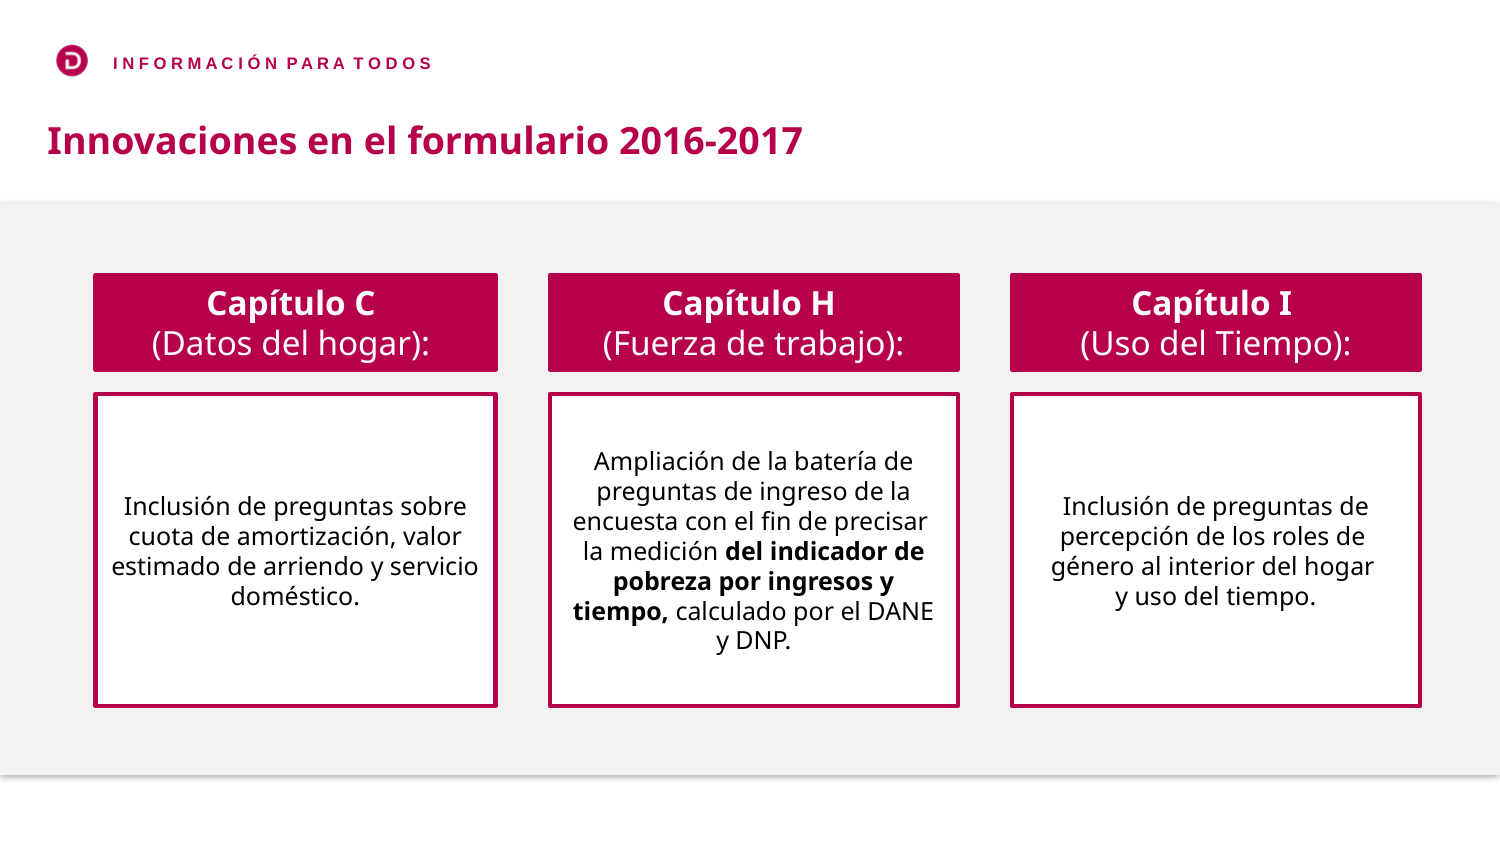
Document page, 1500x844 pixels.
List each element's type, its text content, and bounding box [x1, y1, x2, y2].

text_box Ampliación de la batería de preguntas de ingreso de la encuesta con el fin de precisar la medición del indicador de pobreza por ingresos y tiempo, calculado por el DANE y DNP. [548, 392, 960, 708]
text_box Capítulo C (Datos del hogar): [93, 273, 498, 372]
text_box Capítulo H (Fuerza de trabajo): [548, 273, 960, 372]
picture [53, 42, 91, 79]
text_box Innovaciones en el formulario 2016-2017 [45, 107, 1204, 163]
text_box Inclusión de preguntas sobre cuota de amortización, valor estimado de arriendo y servicio doméstico. [93, 392, 498, 708]
text_box [0, 202, 1500, 776]
text_box Inclusión de preguntas de percepción de los roles de género al interior del hogar y uso del tiempo. [1010, 392, 1422, 708]
text_box Capítulo I (Uso del Tiempo): [1010, 273, 1422, 372]
